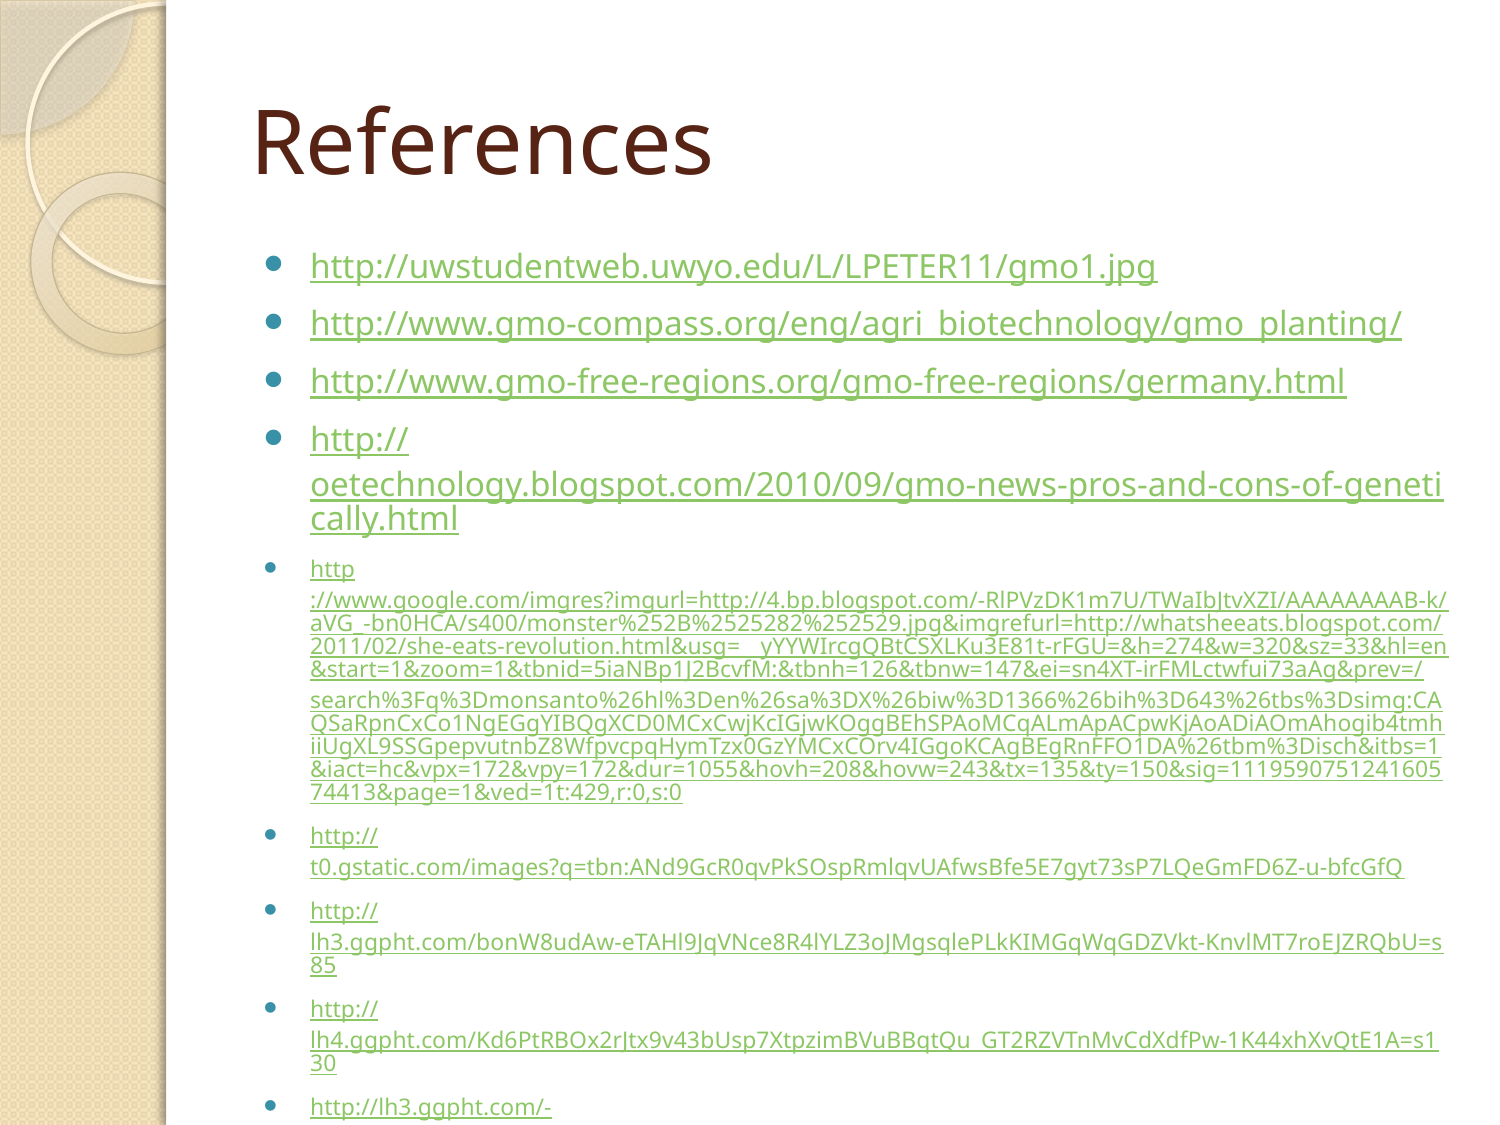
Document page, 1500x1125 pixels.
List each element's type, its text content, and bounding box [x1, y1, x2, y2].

list http://uwstudentweb.uwyo.edu/L/LPETER11/gmo1.jpg http://www.gmo-compass.org/eng/agri_biotechnology/gmo_planting/ http://www.gmo-free-regions.org/gmo-free-regions/germany.html http://oetechnology.blogspot.com/2010/09/gmo-news-pros-and-cons-of-genetically.html http://www.google.com/imgres?imgurl=http://4.bp.blogspot.com/-RlPVzDK1m7U/TWaIbJtvXZI/AAAAAAAAB-k/aVG_-bn0HCA/s400/monster%252B%2525282%252529.jpg&imgrefurl=http://whatsheeats.blogspot.com/2011/02/she-eats-revolution.html&usg=__yYYWIrcgQBtCSXLKu3E81t-rFGU=&h=274&w=320&sz=33&hl=en&start=1&zoom=1&tbnid=5iaNBp1J2BcvfM:&tbnh=126&tbnw=147&ei=sn4XT-irFMLctwfui73aAg&prev=/search%3Fq%3Dmonsanto%26hl%3Den%26sa%3DX%26biw%3D1366%26bih%3D643%26tbs%3Dsimg:CAQSaRpnCxCo1NgEGgYIBQgXCD0MCxCwjKcIGjwKOggBEhSPAoMCqALmApACpwKjAoADiAOmAhogib4tmhiiUgXL9SSGpepvutnbZ8WfpvcpqHymTzx0GzYMCxCOrv4IGgoKCAgBEgRnFFO1DA%26tbm%3Disch&itbs=1&iact=hc&vpx=172&vpy=172&dur=1055&hovh=208&hovw=243&tx=135&ty=150&sig=111959075124160574413&page=1&ved=1t:429,r:0,s:0 http://t0.gstatic.com/images?q=tbn:ANd9GcR0qvPkSOspRmlqvUAfwsBfe5E7gyt73sP7LQeGmFD6Z-u-bfcGfQ http://lh3.ggpht.com/bonW8udAw-eTAHl9JqVNce8R4lYLZ3oJMgsqlePLkKIMGqWqGDZVkt-KnvlMT7roEJZRQbU=s85 http://lh4.ggpht.com/Kd6PtRBOx2rJtx9v43bUsp7XtpzimBVuBBqtQu_GT2RZVTnMvCdXdfPw-1K44xhXvQtE1A=s130 http://lh3.ggpht.com/-nnoJYFKes59WcPSE6fx0joBDVf2jf0HFIc4xCGYJj4CwaUJ-3w3qI522i4oMDX2W2Am=s85 [235, 237, 1466, 1025]
title References [235, 45, 1466, 233]
